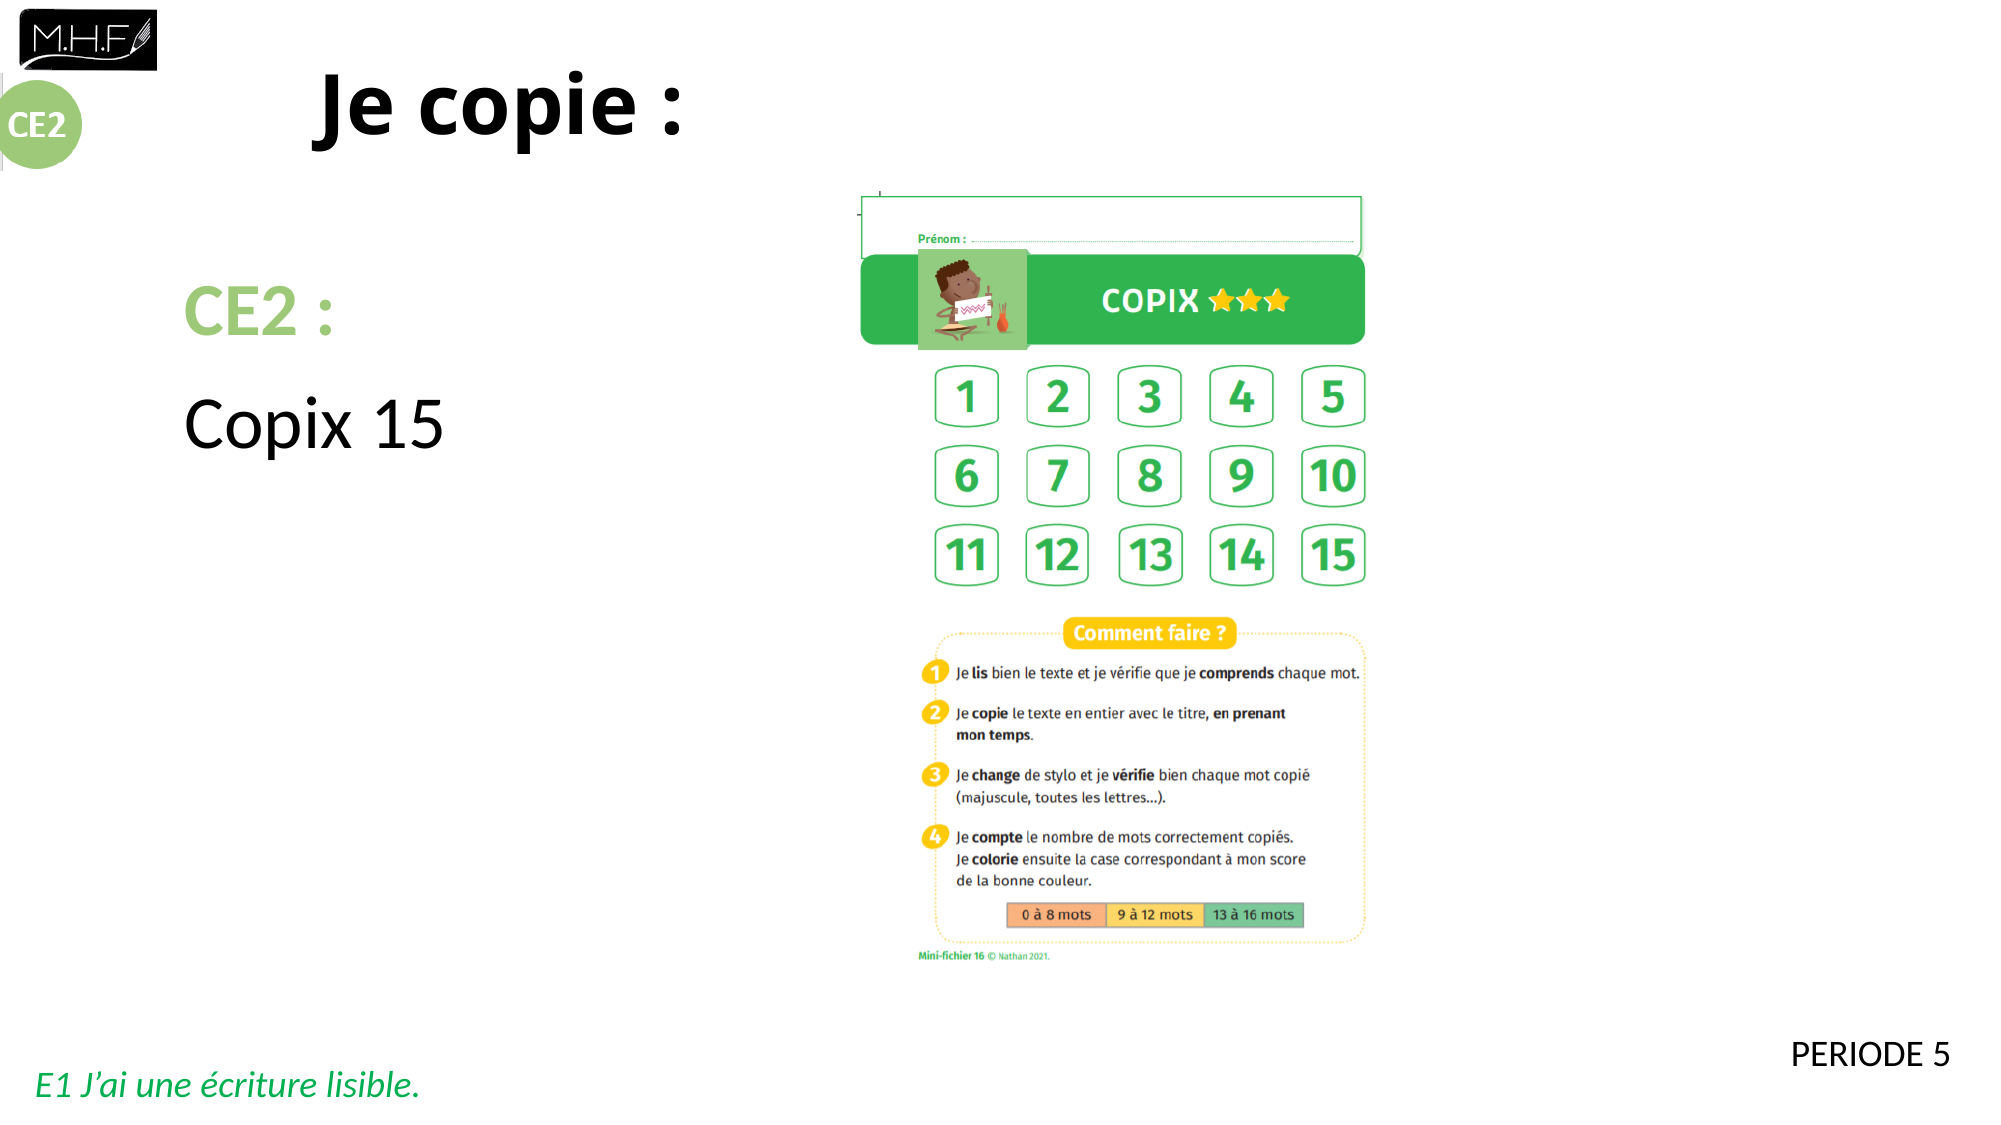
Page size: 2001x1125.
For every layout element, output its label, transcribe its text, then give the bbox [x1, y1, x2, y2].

picture [0, 7, 157, 171]
text_box CE2 : Copix 15 [169, 246, 857, 563]
text_box Je copie : [303, 7, 1549, 208]
text_box PERIODE 5 [1362, 1021, 1967, 1082]
picture [857, 191, 1398, 970]
text_box E1 J’ai une écriture lisible. [19, 1052, 646, 1125]
